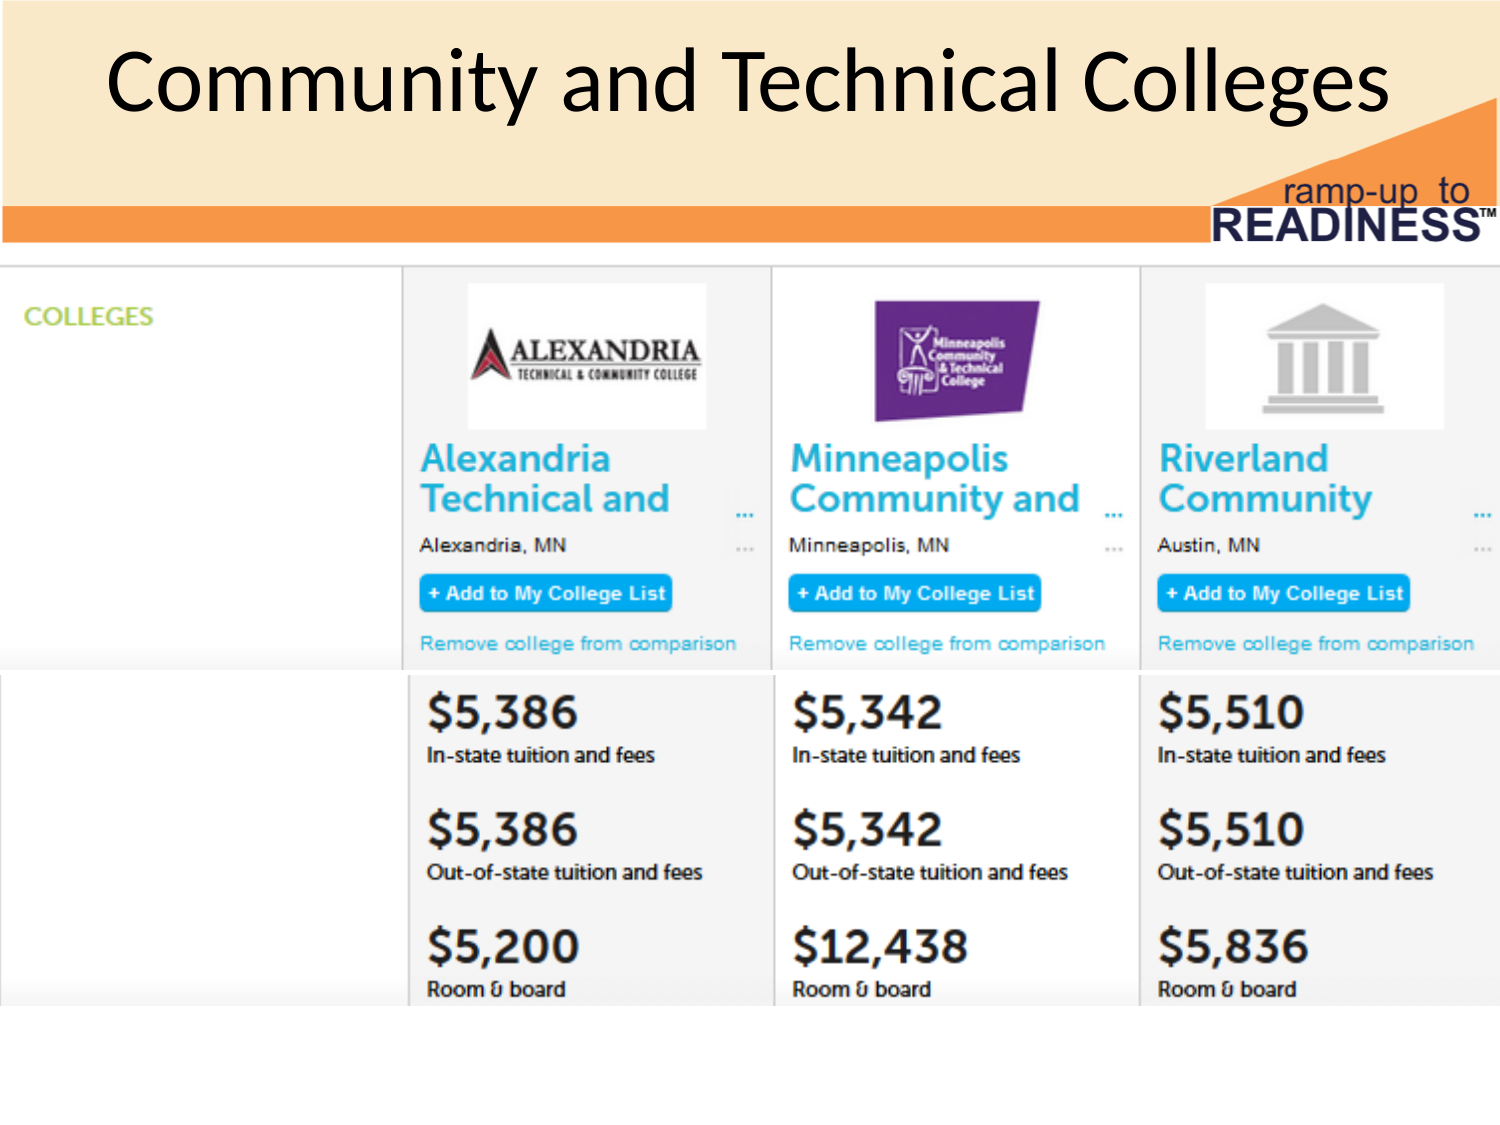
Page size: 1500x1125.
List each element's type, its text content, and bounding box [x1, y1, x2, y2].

title Community and Technical Colleges [0, 0, 1500, 150]
picture [0, 150, 1500, 1125]
